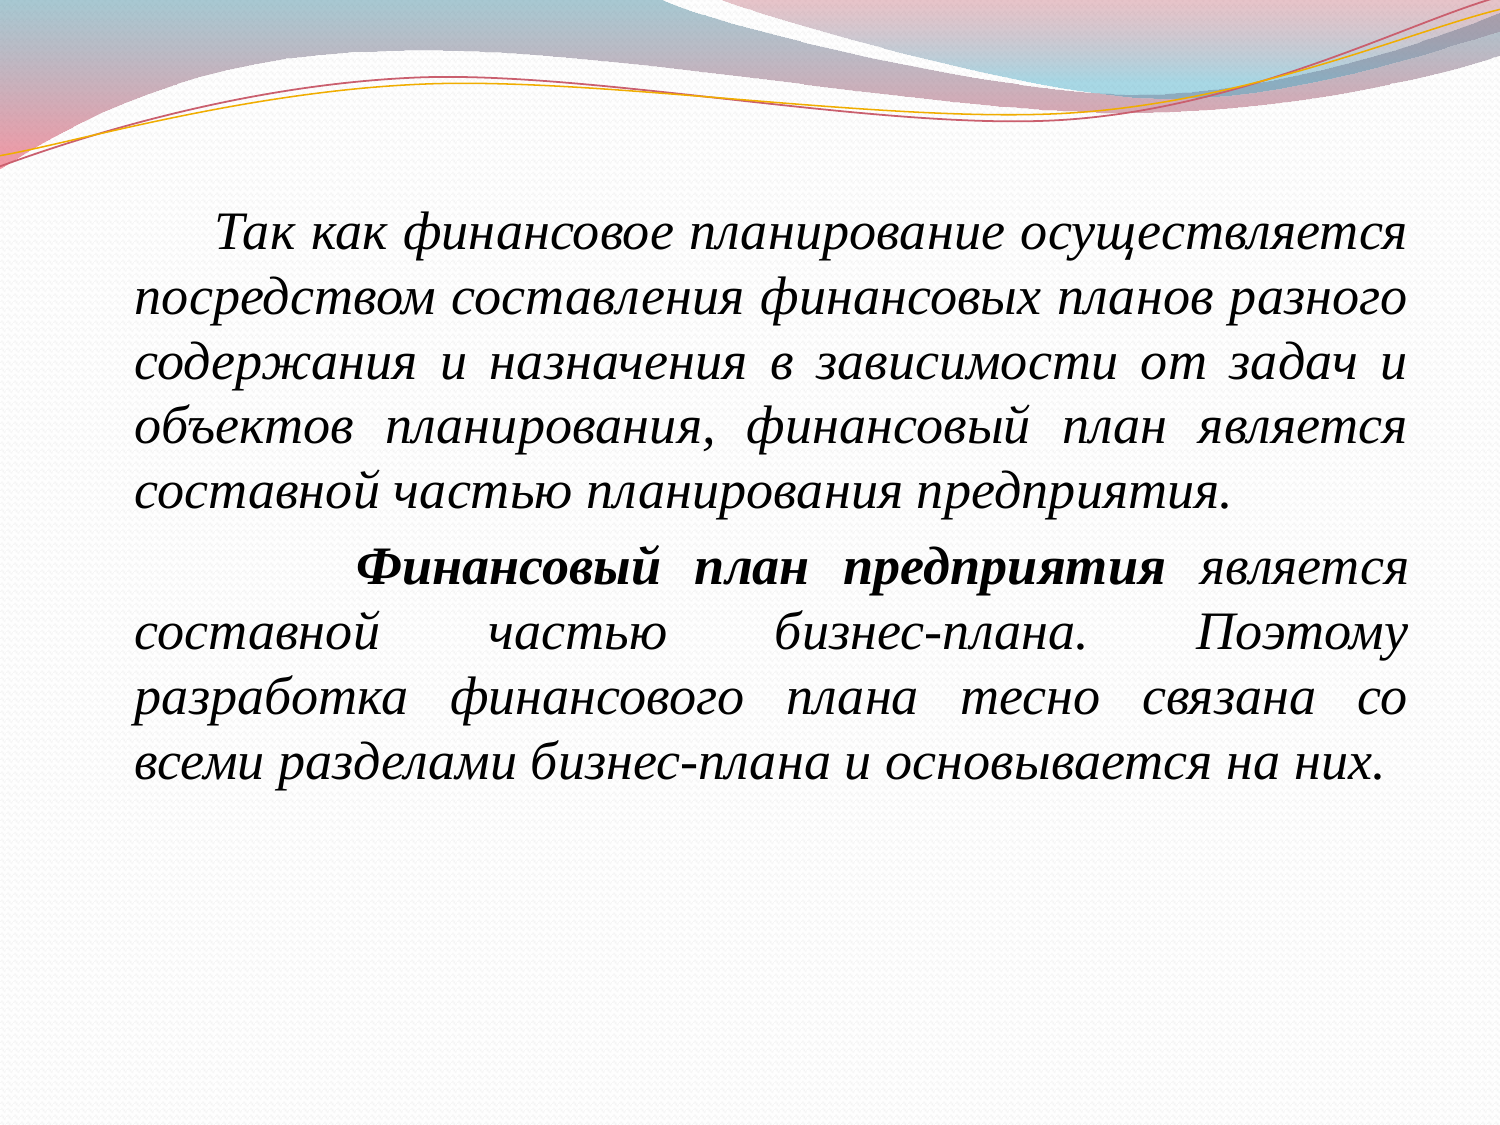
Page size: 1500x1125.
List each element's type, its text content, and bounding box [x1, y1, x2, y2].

list Так как финансовое планирование осуществляется посредством составления финансовых планов разного содержания и назначения в зависимости от задач и объектов планирования, финансовый план является составной частью планирования предприятия. Финансовый план предприятия является составной частью бизнес-плана. Поэтому разработка финансового плана тесно связана со всеми разделами бизнес-плана и основывается на них. [74, 187, 1426, 1038]
